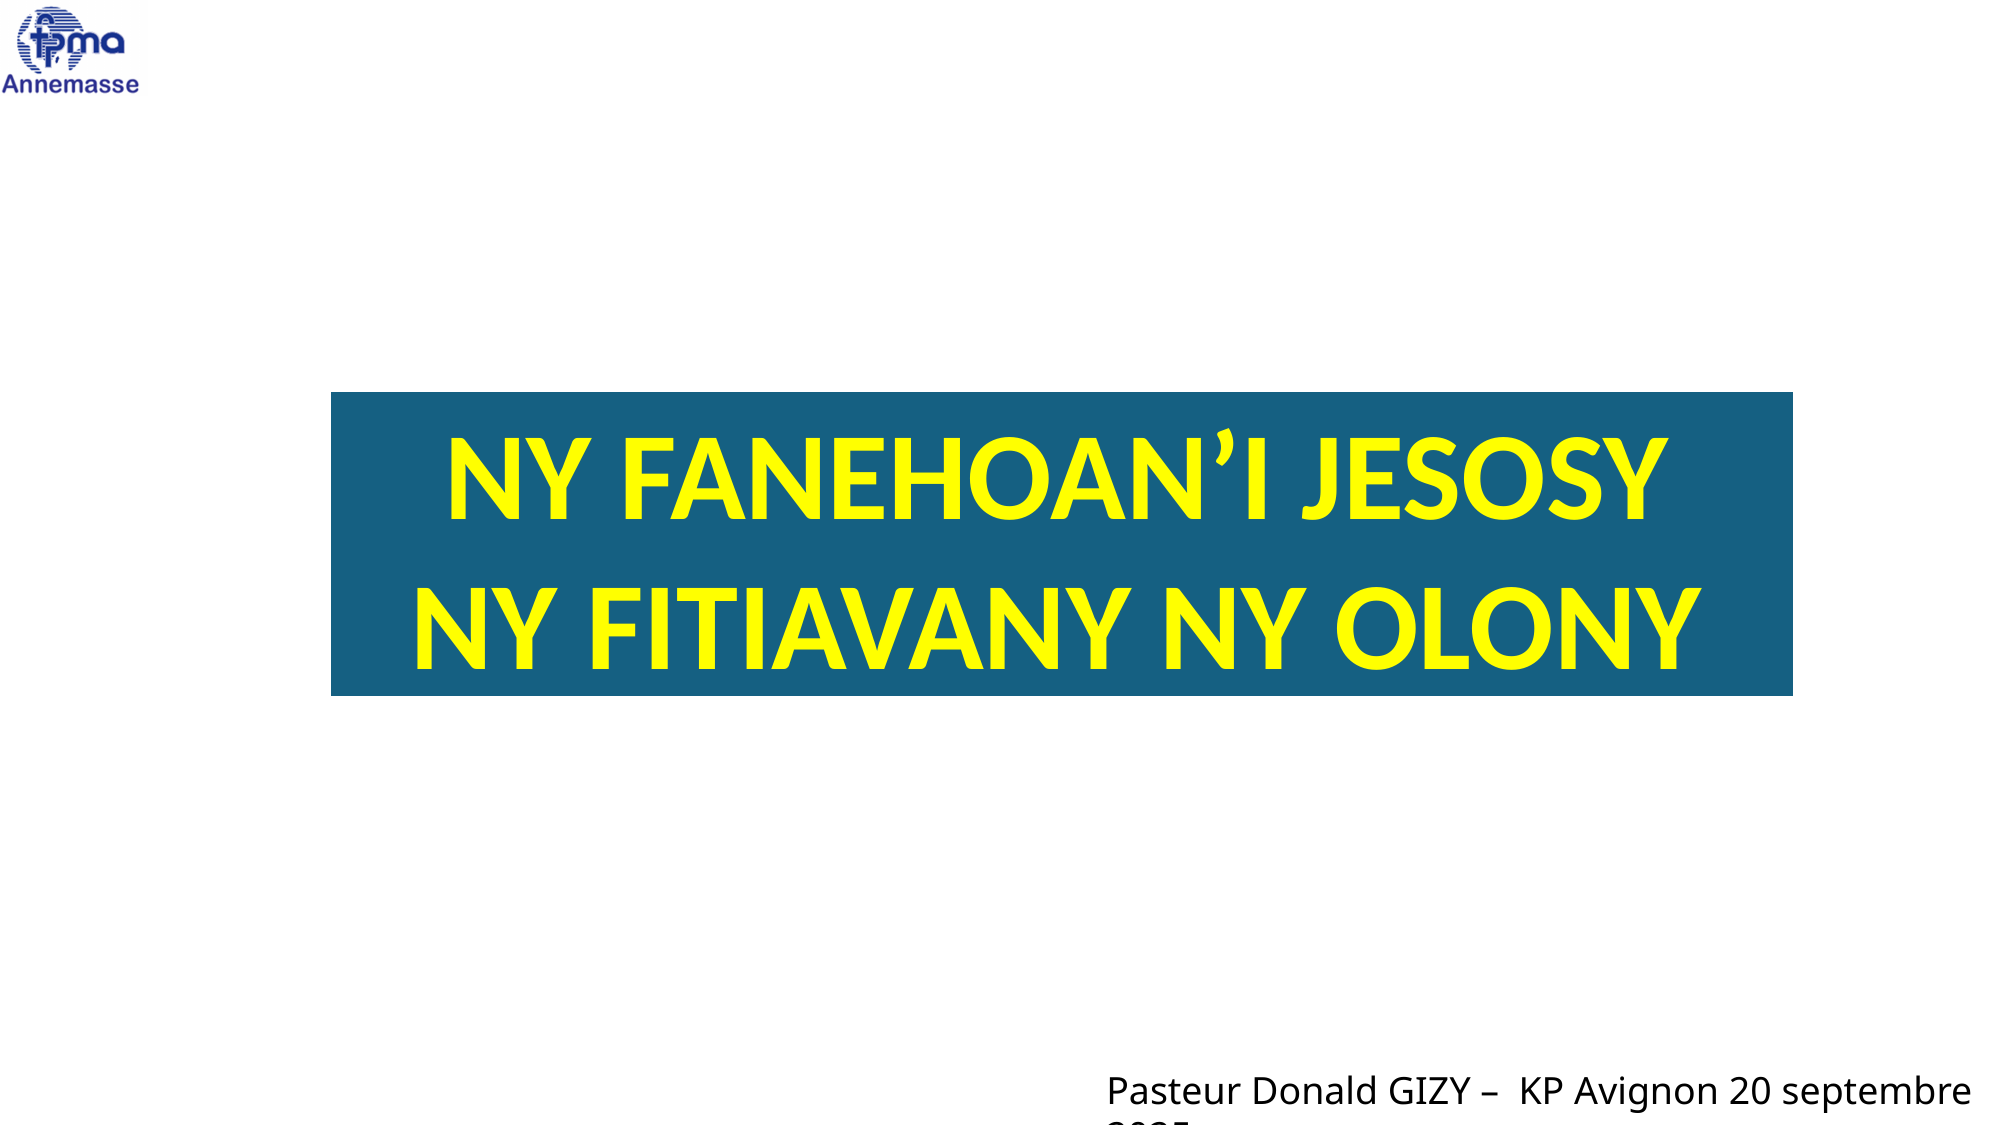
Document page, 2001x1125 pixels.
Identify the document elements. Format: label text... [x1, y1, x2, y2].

text_box Pasteur Donald GIZY – KP Avignon 20 septembre 2025 [1091, 1059, 2000, 1125]
picture [0, 0, 149, 96]
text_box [268, 390, 1796, 699]
